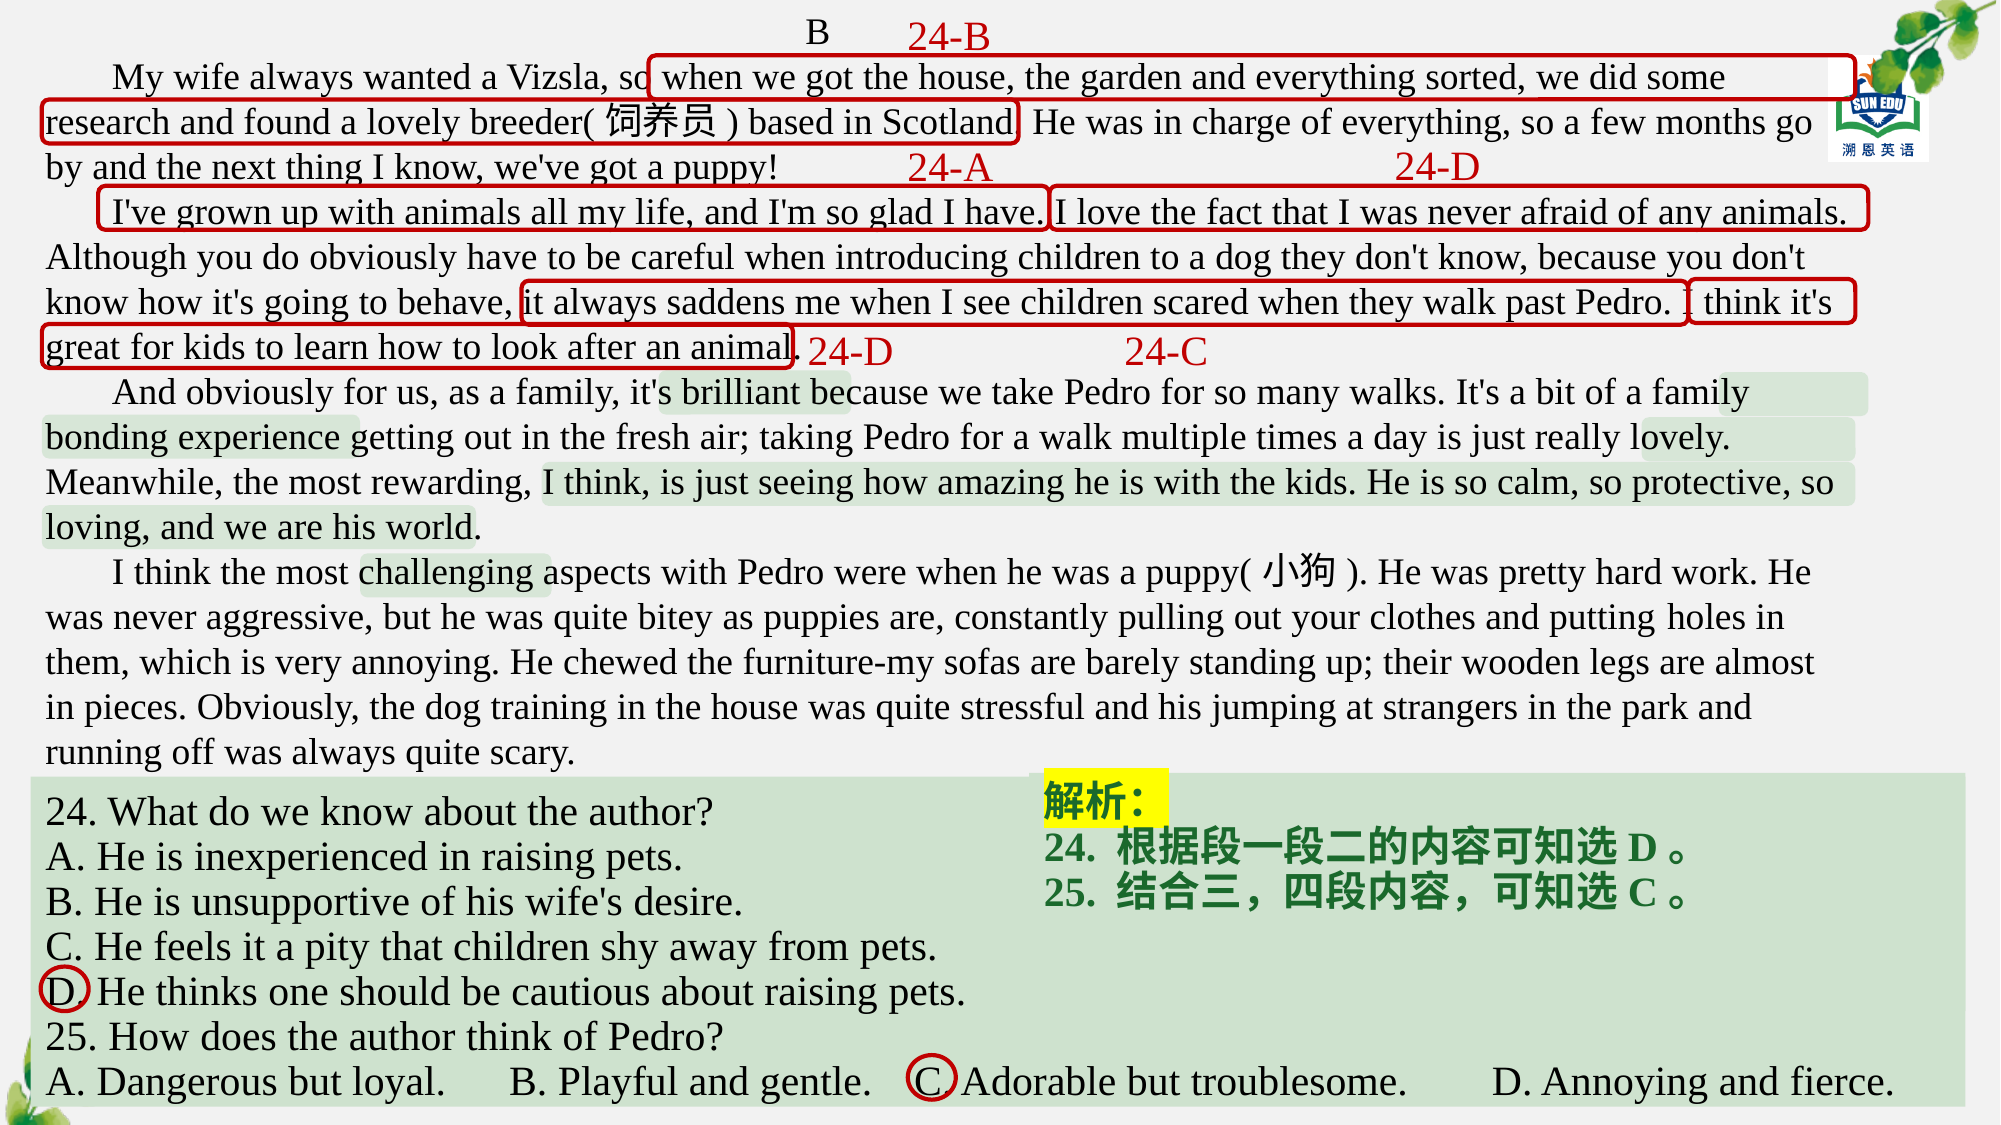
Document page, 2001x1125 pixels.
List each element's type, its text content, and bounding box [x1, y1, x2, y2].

text_box 24-A [892, 132, 1019, 198]
text_box 解析： 24. 根据段一段二的内容可知选D。 25. 结合三，四段内容，可知选C。 [1029, 772, 1966, 1012]
picture [1866, 0, 2000, 162]
picture [0, 1001, 117, 1125]
text_box [40, 322, 792, 370]
text_box 24-B [892, 1, 1019, 66]
text_box [906, 1054, 957, 1101]
text_box 24-C [1109, 316, 1236, 381]
text_box [1048, 184, 1870, 231]
text_box [520, 279, 1689, 326]
text_box [40, 98, 1020, 145]
text_box [647, 54, 1857, 101]
text_box 24-D [792, 316, 919, 381]
text_box 24-D [1379, 131, 1506, 196]
text_box [97, 184, 1049, 231]
text_box B My wife always wanted a Vizsla, so when we got the house, the garden and everything sorted, we did some research and found a lovely breeder(饲养员) based in Scotland. He was in charge of everything, so a few months go by and the next thing I know, we've got a puppy! I've grown up with animals all my life, and I'm so glad I have. I love the fact that I was never afraid of any animals. Although you do obviously have to be careful when introducing children to a dog they don't know, because you don't know how it's going to behave, it always saddens me when I see children scared when they walk past Pedro. I think it's great for kids to learn how to look after an animal. And obviously for us, as a family, it's brilliant because we take Pedro for so many walks. It's a bit of a family bonding experience getting out in the fresh air; taking Pedro for a walk multiple times a day is just really lovely. Meanwhile, the most rewarding, I think, is just seeing how amazing he is with the kids. He is so calm, so protective, so loving, and we are his world. I think the most challenging aspects with Pedro were when he was a puppy(小狗). He was pretty hard work. He was never aggressive, but he was quite bitey as puppies are, constantly pulling out your clothes and putting holes in them, which is very annoying. He chewed the furniture-my sofas are barely standing up; their wooden legs are almost in pieces. Obviously, the dog training in the house was quite stressful and his jumping at strangers in the park and running off was always quite scary. As a new puppy owner, you're overloaded with advice from social media, magazines, other dog owners and friends, so finding a source of information you trust is so important and can be a real turning point. I know what it's like to be bombarded with conflicting information, so I would have really welcomed Royal Canin's "One in a Billion" platform as a new puppy owner. It's a one-stop shop for new dog owners: a single source of credible information that is so helpful in navigating the early stages of your puppy's life. [30, 0, 1869, 776]
text_box [1687, 277, 1857, 325]
text_box [39, 965, 90, 1001]
text_box 24. What do we know about the author? A. He is inexperienced in raising pets. B. He is unsupportive of his wife's desire. C. He feels it a pity that children shy away from pets. D. He thinks one should be cautious about raising pets. 25. How does the author think of Pedro? A. Dangerous but loyal. B. Playful and gentle. C. Adorable but troublesome. D. Annoying and fierce. [30, 776, 1966, 1107]
